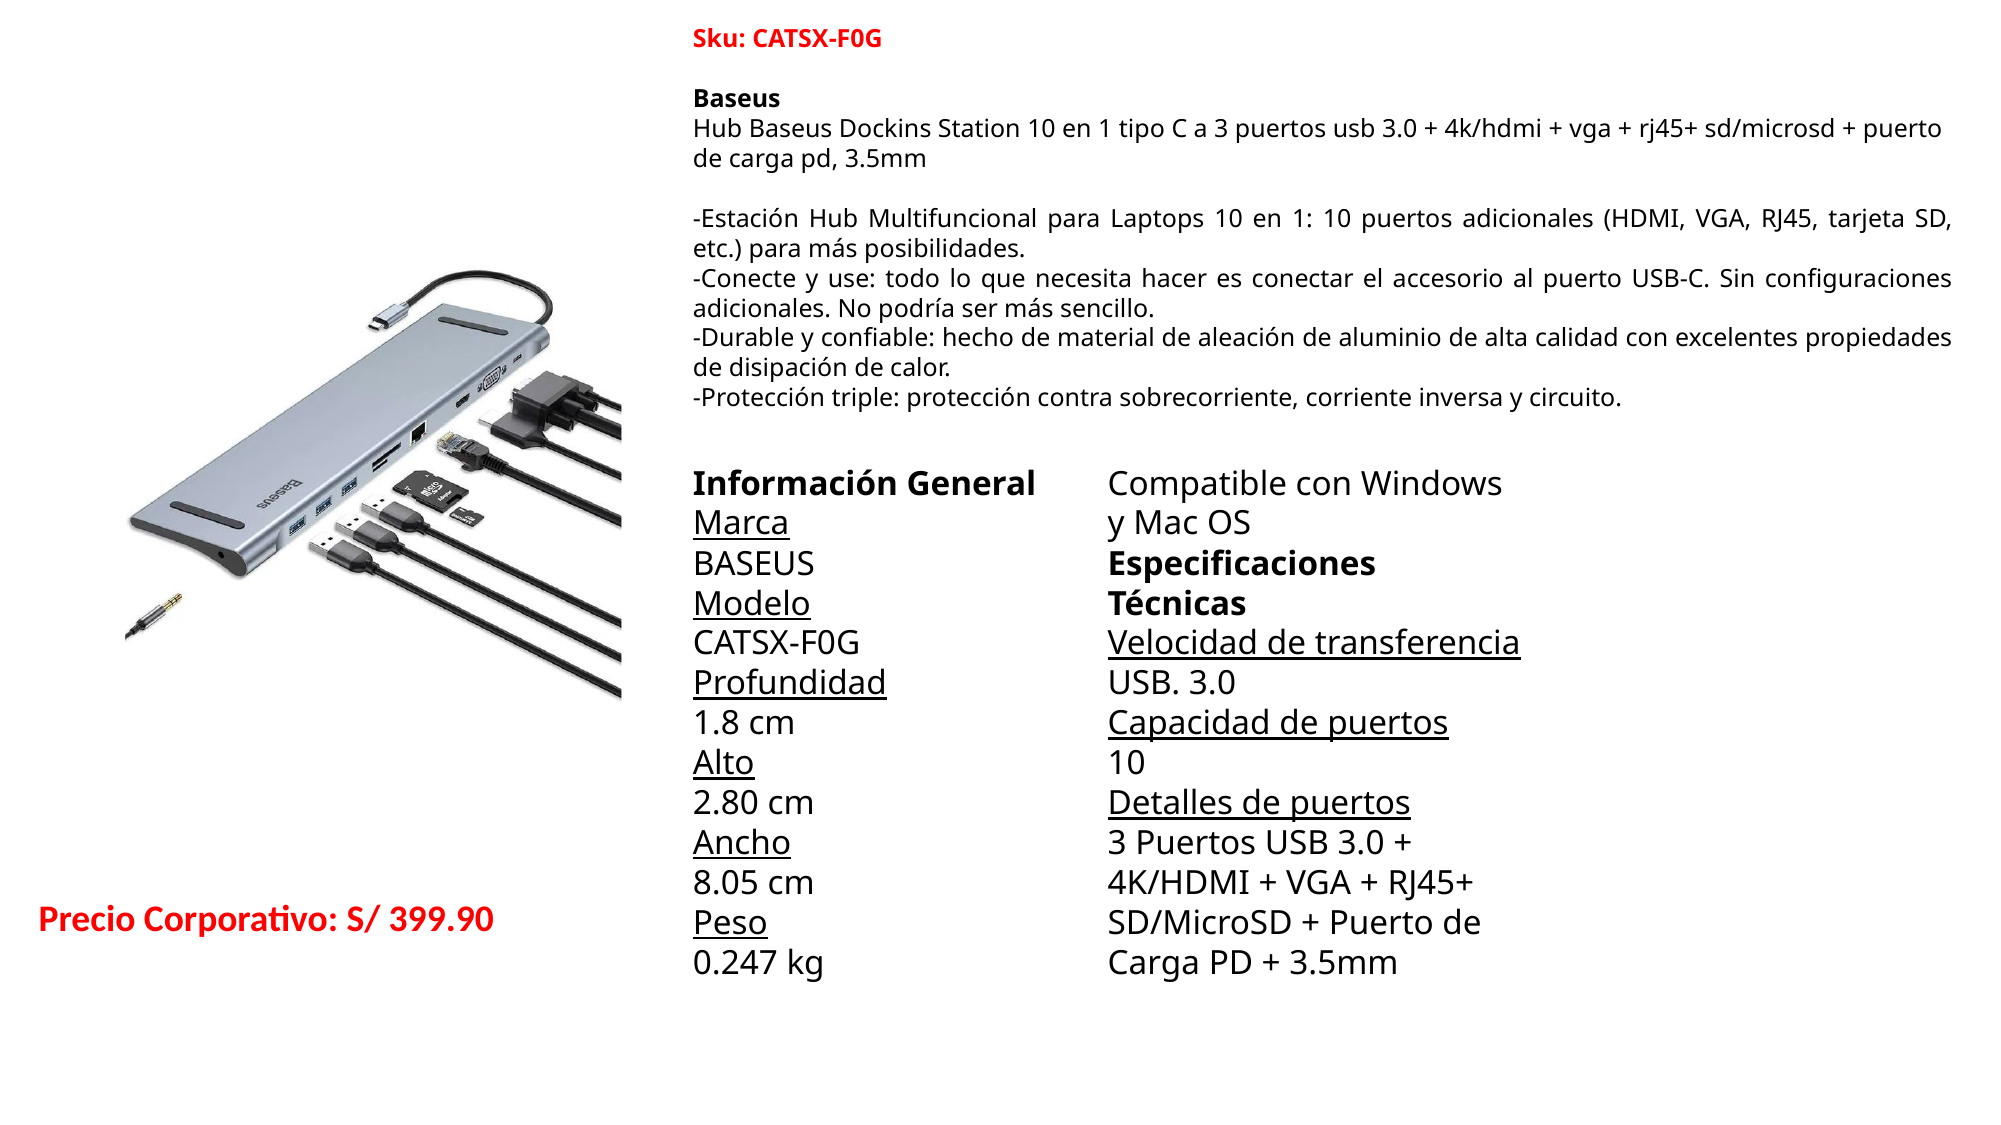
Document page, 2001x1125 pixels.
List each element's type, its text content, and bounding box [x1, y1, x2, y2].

text_box Sku: CATSX-F0G Baseus Hub Baseus Dockins Station 10 en 1 tipo C a 3 puertos usb 3.0 + 4k/hdmi + vga + rj45+ sd/microsd + puerto de carga pd, 3.5mm -Estación Hub Multifuncional para Laptops 10 en 1: 10 puertos adicionales (HDMI, VGA, RJ45, tarjeta SD, etc.) para más posibilidades. -Conecte y use: todo lo que necesita hacer es conectar el accesorio al puerto USB-C. Sin configuraciones adicionales. No podría ser más sencillo. -Durable y confiable: hecho de material de aleación de aluminio de alta calidad con excelentes propiedades de disipación de calor. -Protección triple: protección contra sobrecorriente, corriente inversa y circuito. [678, 15, 1970, 450]
text_box Información General Marca BASEUS Modelo CATSX-F0G Profundidad 1.8 cm Alto 2.80 cm Ancho 8.05 cm Peso 0.247 kg Información adicional Compatible con Windows y Mac OS Especificaciones Técnicas Velocidad de transferencia USB. 3.0 Capacidad de puertos 10 Detalles de puertos 3 Puertos USB 3.0 + 4K/HDMI + VGA + RJ45+ SD/MicroSD + Puerto de Carga PD + 3.5mm [678, 454, 1953, 1125]
picture [91, 203, 655, 767]
text_box Precio Corporativo: S/ 399.90 [23, 886, 679, 992]
